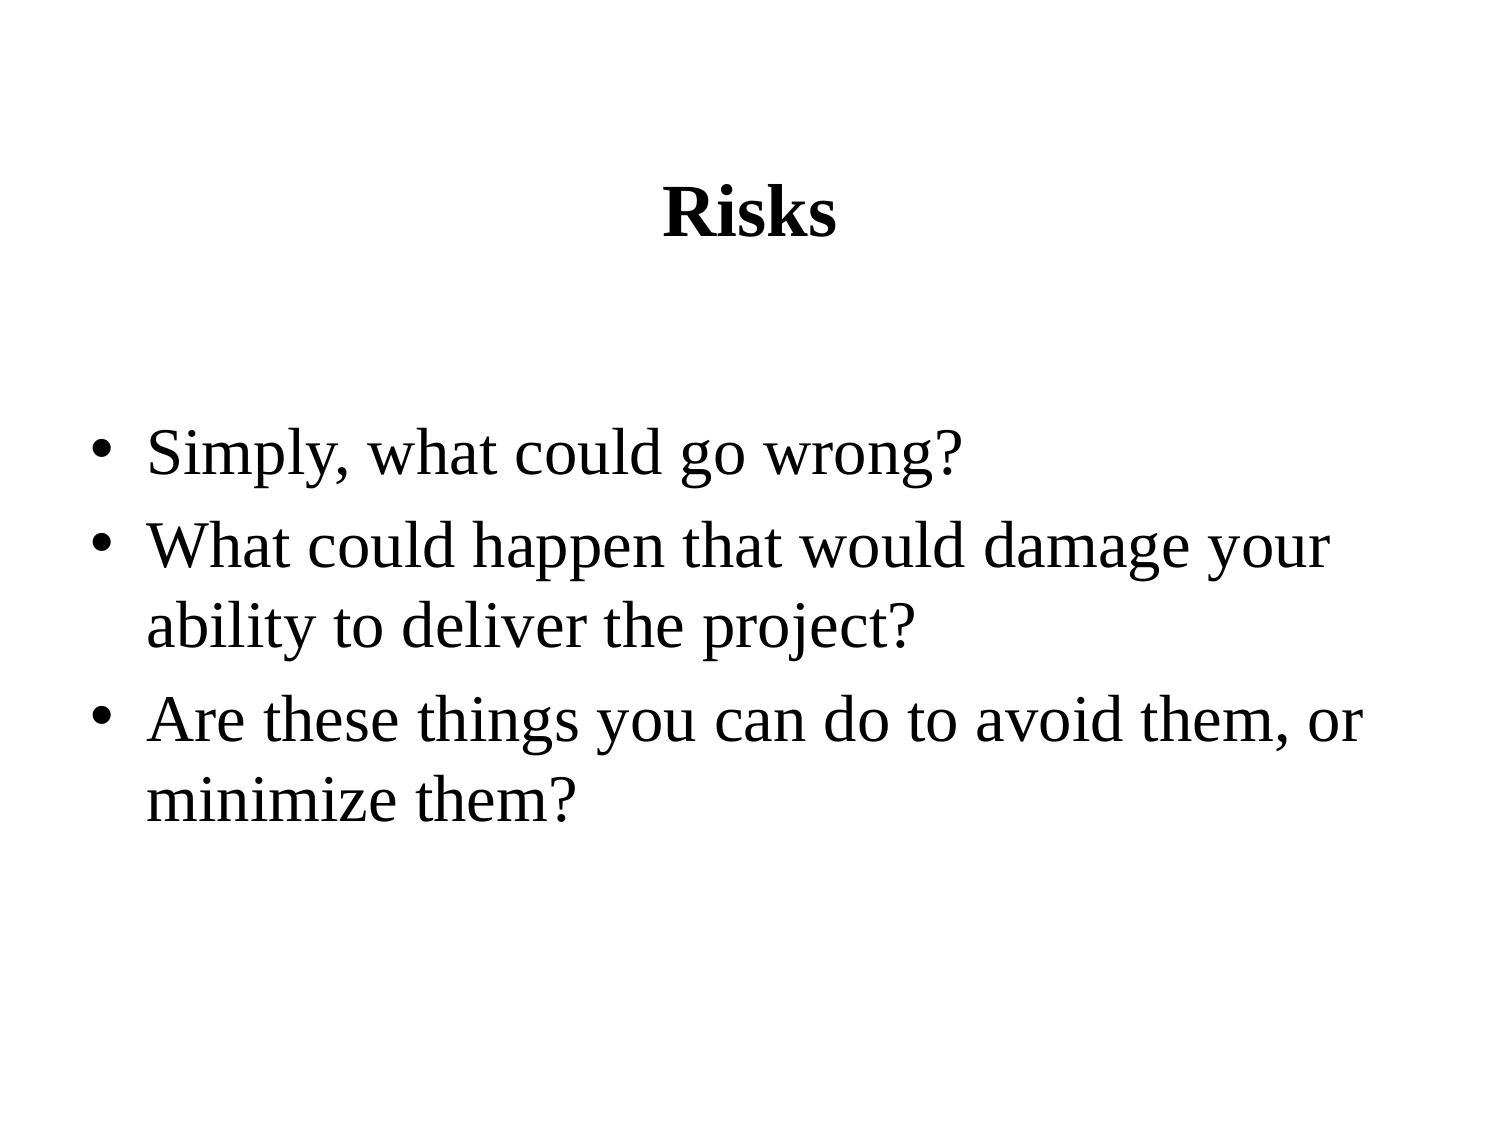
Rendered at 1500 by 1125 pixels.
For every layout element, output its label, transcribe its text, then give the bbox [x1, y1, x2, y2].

title Risks [75, 112, 1425, 300]
list Simply, what could go wrong? What could happen that would damage your ability to deliver the project? Are these things you can do to avoid them, or minimize them? [75, 399, 1425, 1000]
